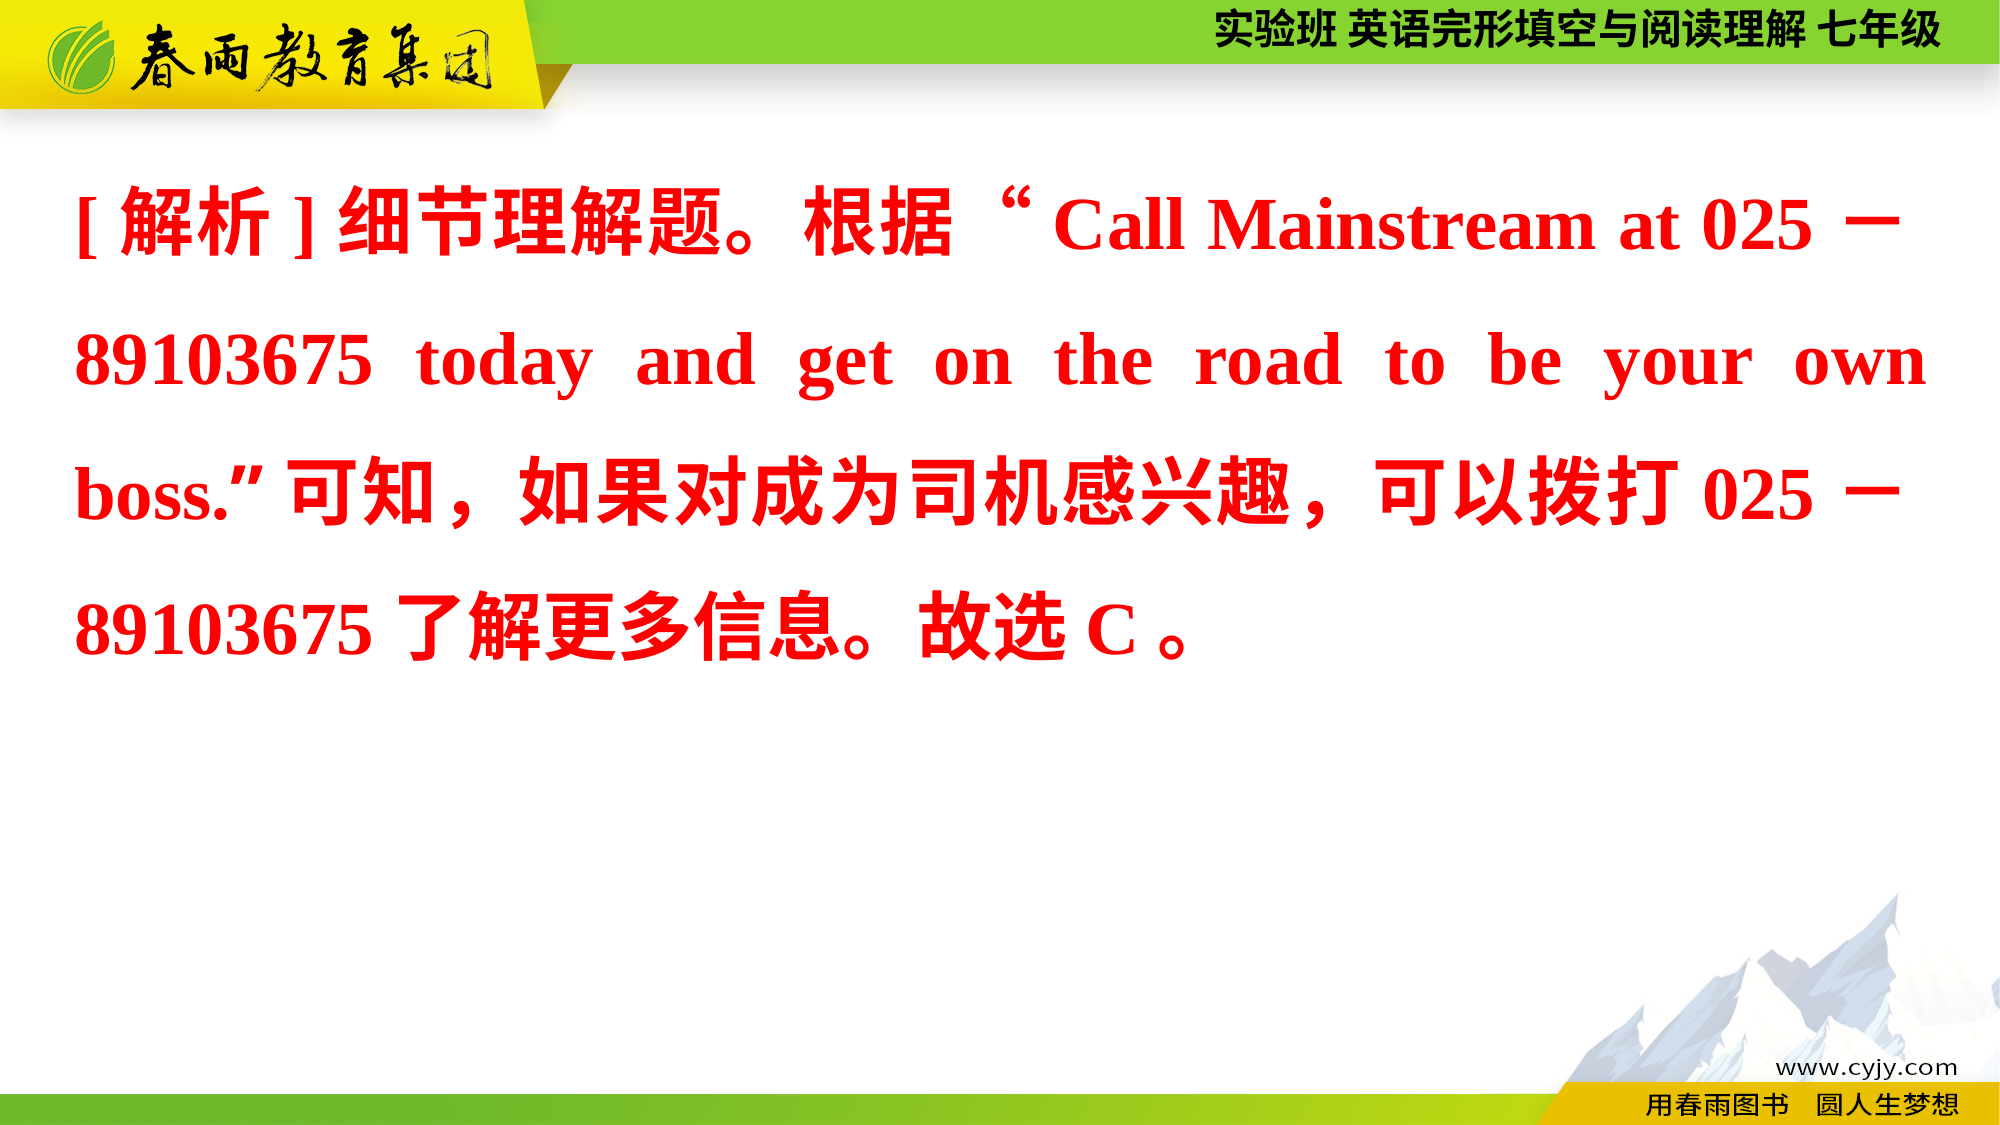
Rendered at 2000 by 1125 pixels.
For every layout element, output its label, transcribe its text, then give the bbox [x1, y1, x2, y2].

picture [0, 0, 2000, 1125]
list [解析]细节理解题。根据“Call Mainstream at 025－89103675 today and get on the road to be your own boss.”可知，如果对成为司机感兴趣，可以拨打025－89103675了解更多信息。故选C。 [59, 122, 1944, 666]
